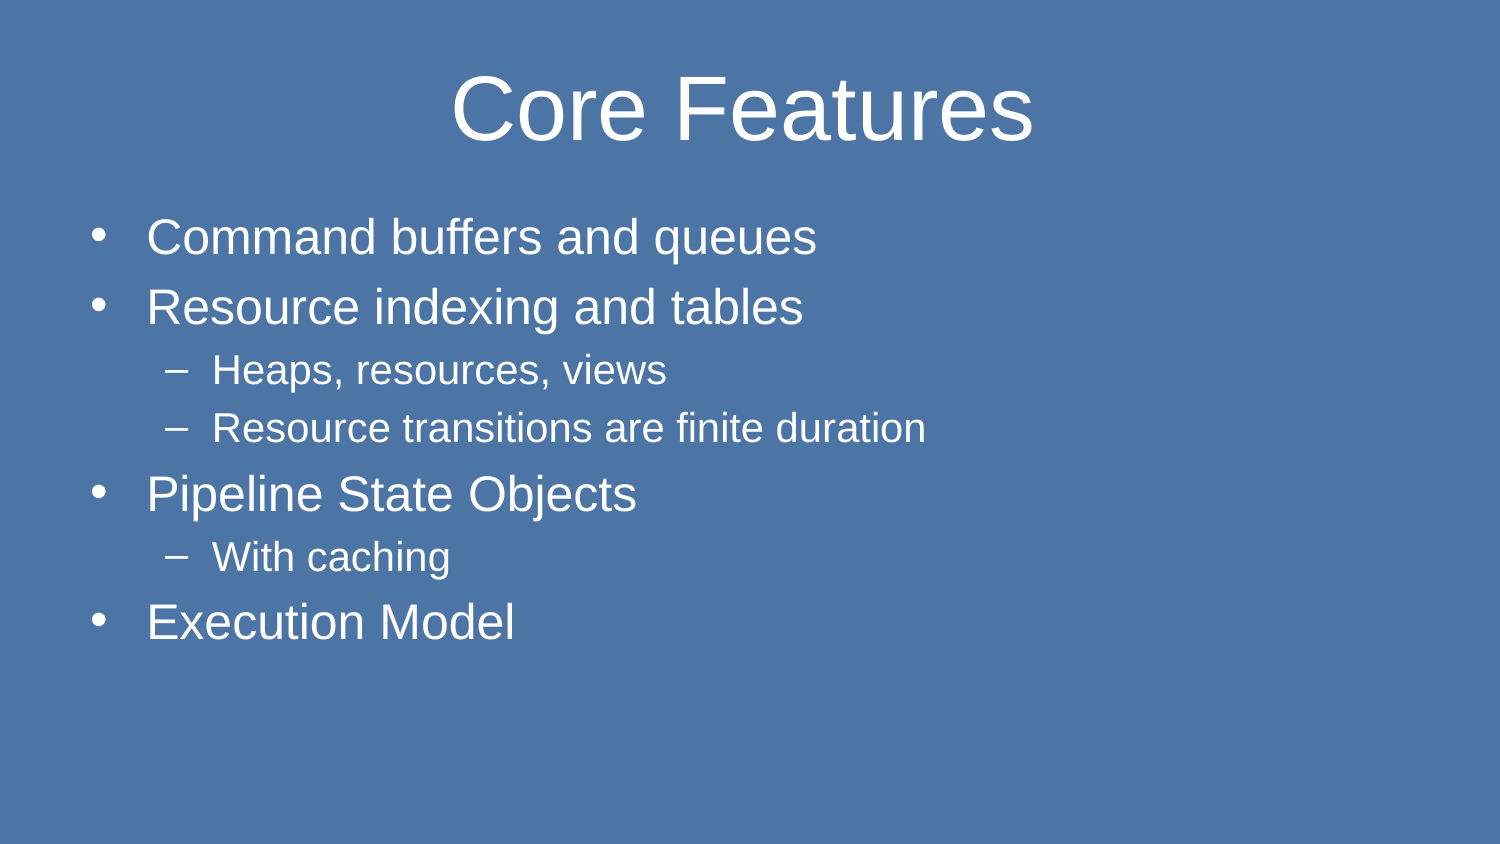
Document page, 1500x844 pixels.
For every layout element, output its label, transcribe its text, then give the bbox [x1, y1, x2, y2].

title Core Features [75, 33, 1425, 175]
list Command buffers and queues Resource indexing and tables Heaps, resources, views Resource transitions are finite duration Pipeline State Objects With caching Execution Model [75, 196, 1425, 754]
